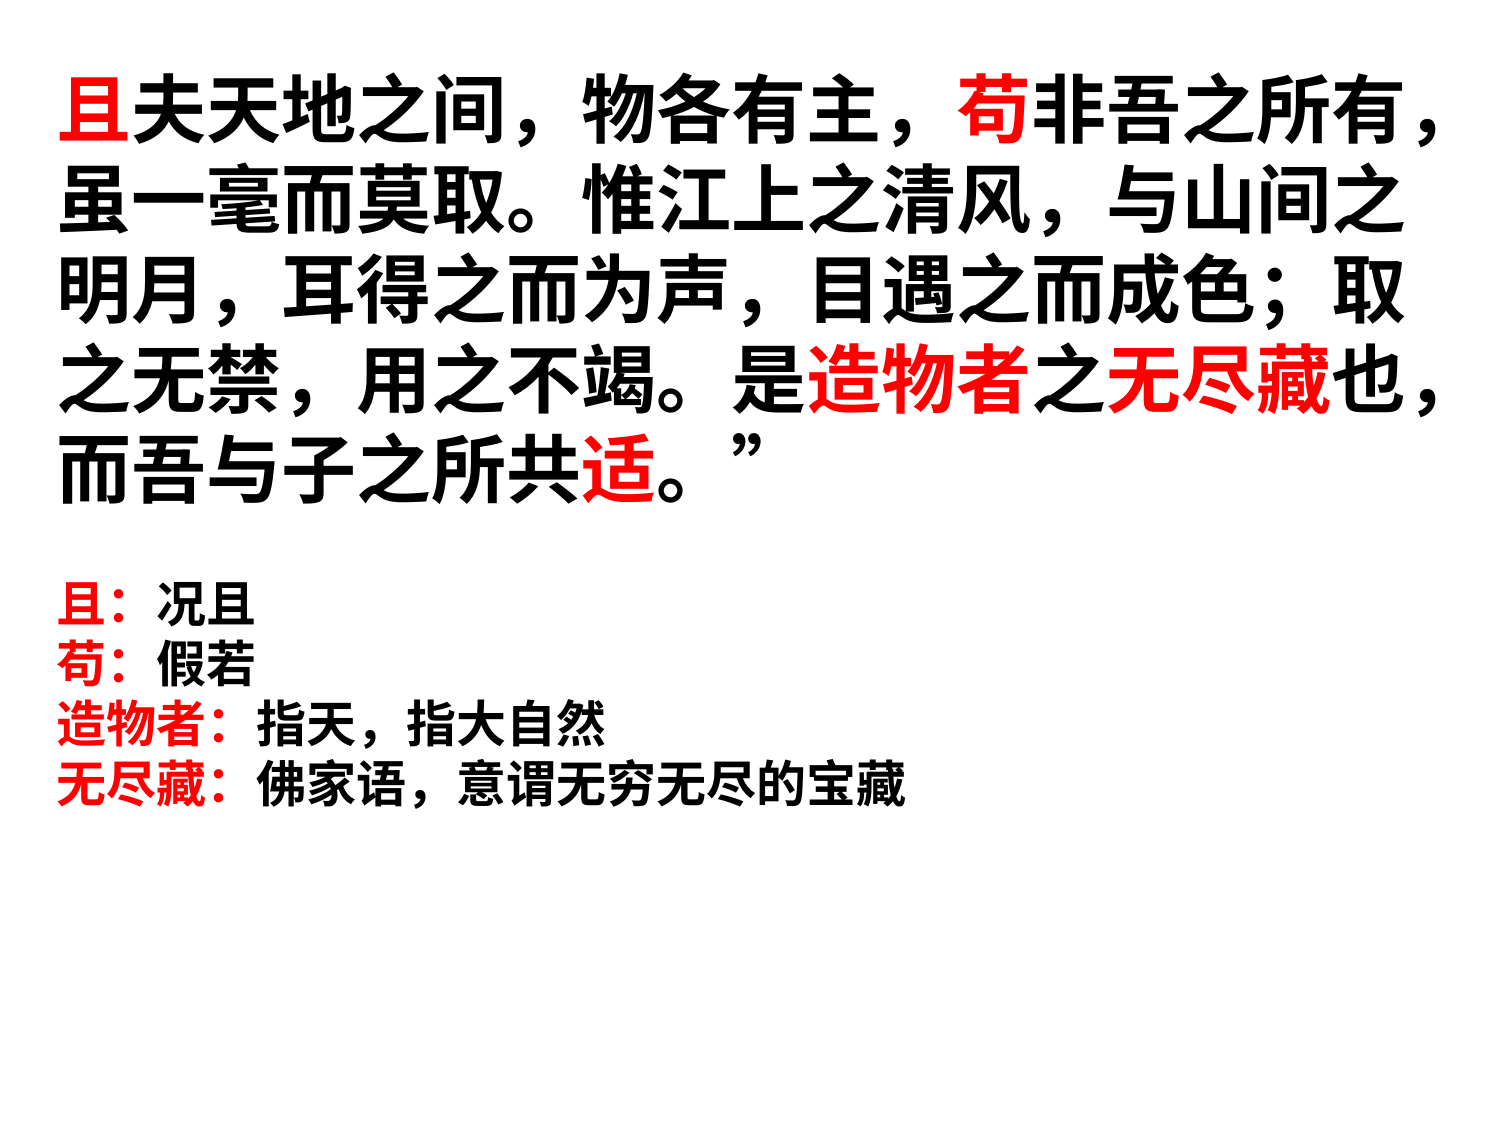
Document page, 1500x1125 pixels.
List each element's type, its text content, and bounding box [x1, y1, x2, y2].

text_box 且夫天地之间，物各有主，苟非吾之所有，虽一毫而莫取。惟江上之清风，与山间之明月，耳得之而为声，目遇之而成色；取之无禁，用之不竭。是造物者之无尽藏也，而吾与子之所共适。” 且：况且 苟：假若 造物者：指天，指大自然 无尽藏：佛家语，意谓无穷无尽的宝藏 [41, 54, 1436, 820]
